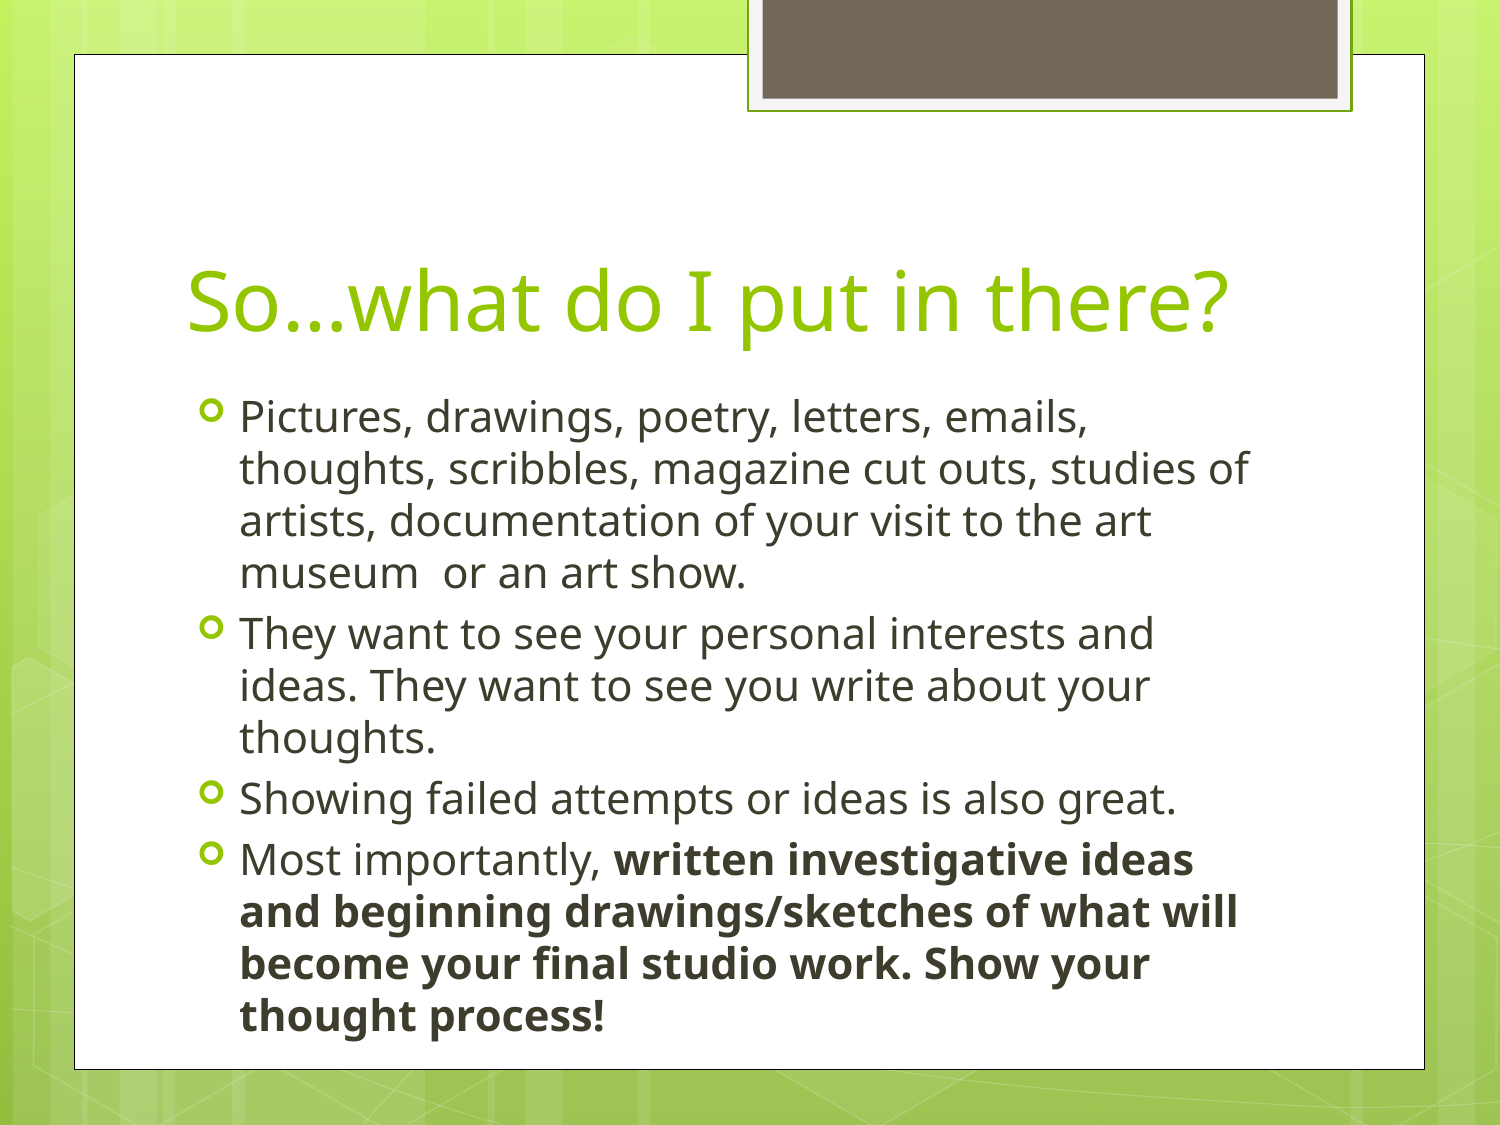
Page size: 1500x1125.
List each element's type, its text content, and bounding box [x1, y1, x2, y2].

list Pictures, drawings, poetry, letters, emails, thoughts, scribbles, magazine cut outs, studies of artists, documentation of your visit to the art museum or an art show. They want to see your personal interests and ideas. They want to see you write about your thoughts. Showing failed attempts or ideas is also great. Most importantly, written investigative ideas and beginning drawings/sketches of what will become your final studio work. Show your thought process! [171, 381, 1283, 1050]
title So…what do I put in there? [171, 168, 1324, 357]
